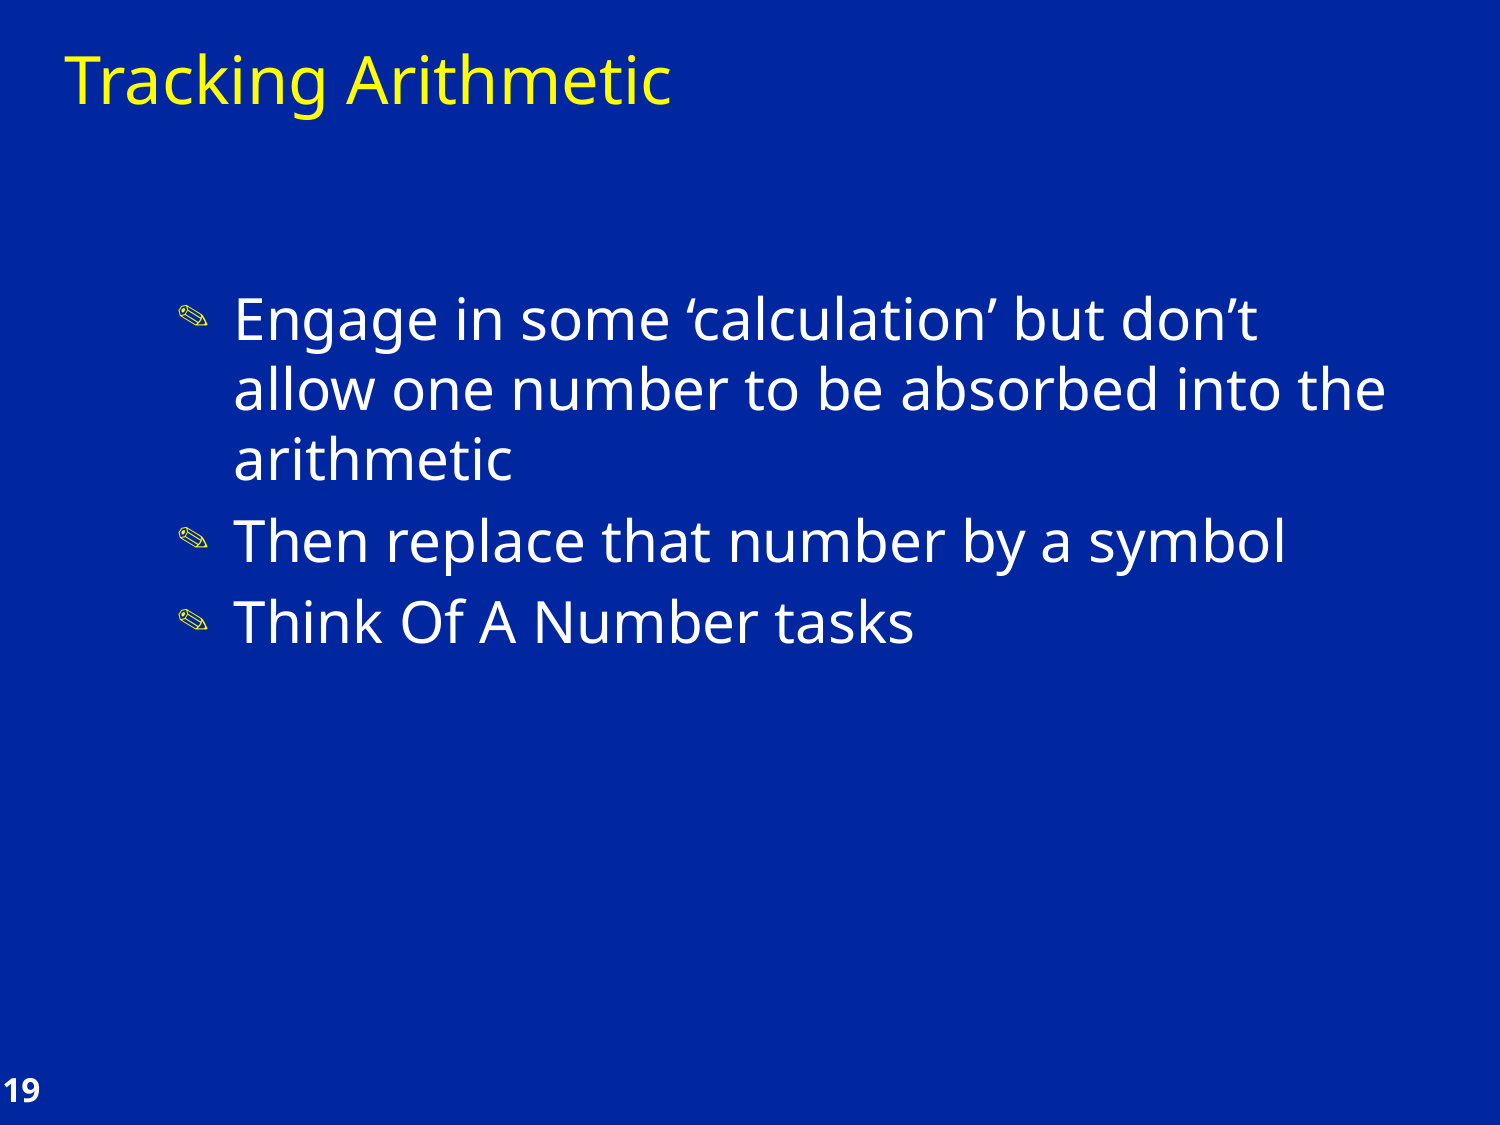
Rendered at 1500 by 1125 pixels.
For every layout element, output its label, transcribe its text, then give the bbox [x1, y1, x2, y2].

list Engage in some ‘calculation’ but don’t allow one number to be absorbed into the arithmetic Then replace that number by a symbol Think Of A Number tasks [161, 274, 1431, 951]
title Tracking Arithmetic [49, 24, 1326, 126]
